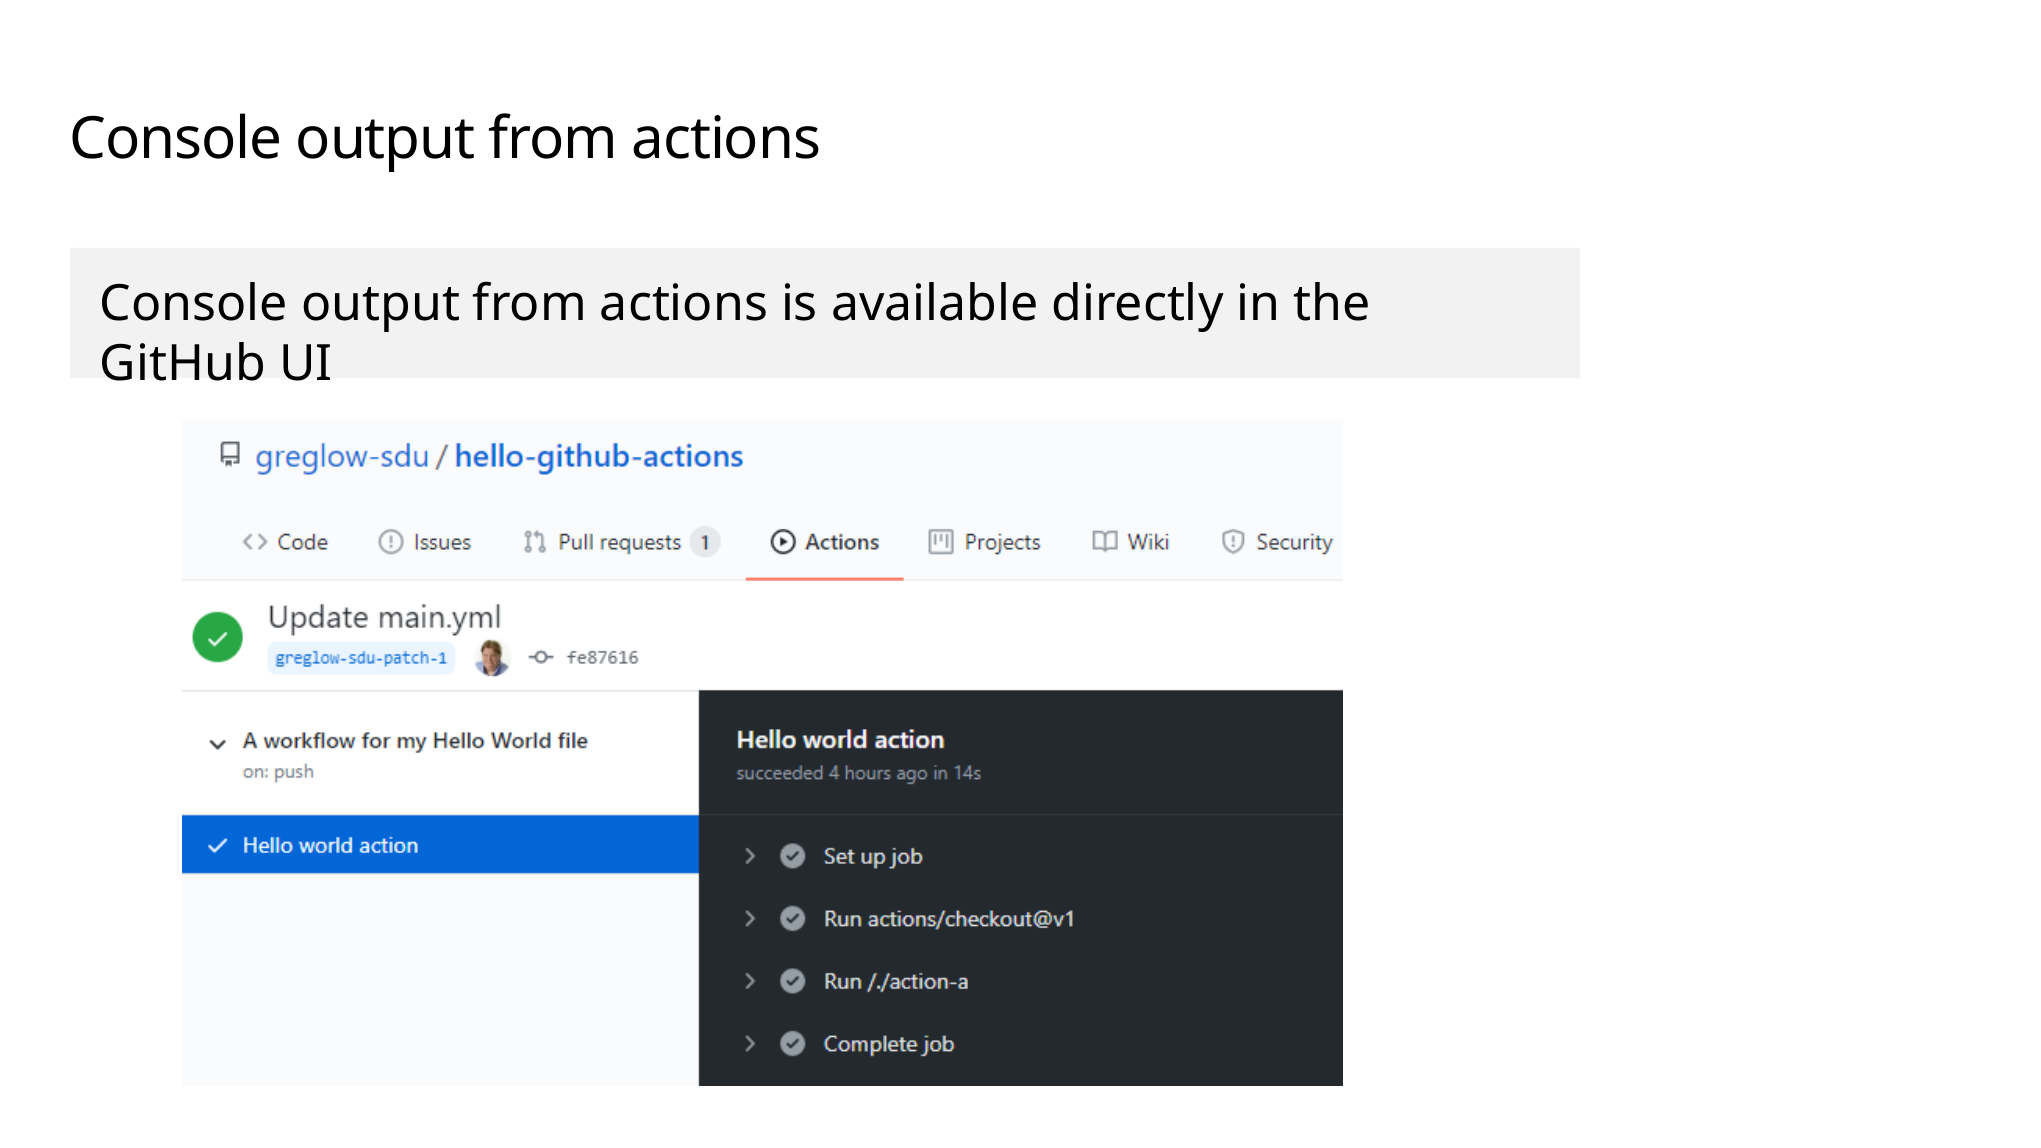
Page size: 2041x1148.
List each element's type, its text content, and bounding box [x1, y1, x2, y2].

text_box Console output from actions is available directly in the GitHub UI [70, 247, 1580, 379]
title Console output from actions [70, 103, 1969, 172]
picture [181, 419, 1344, 1086]
